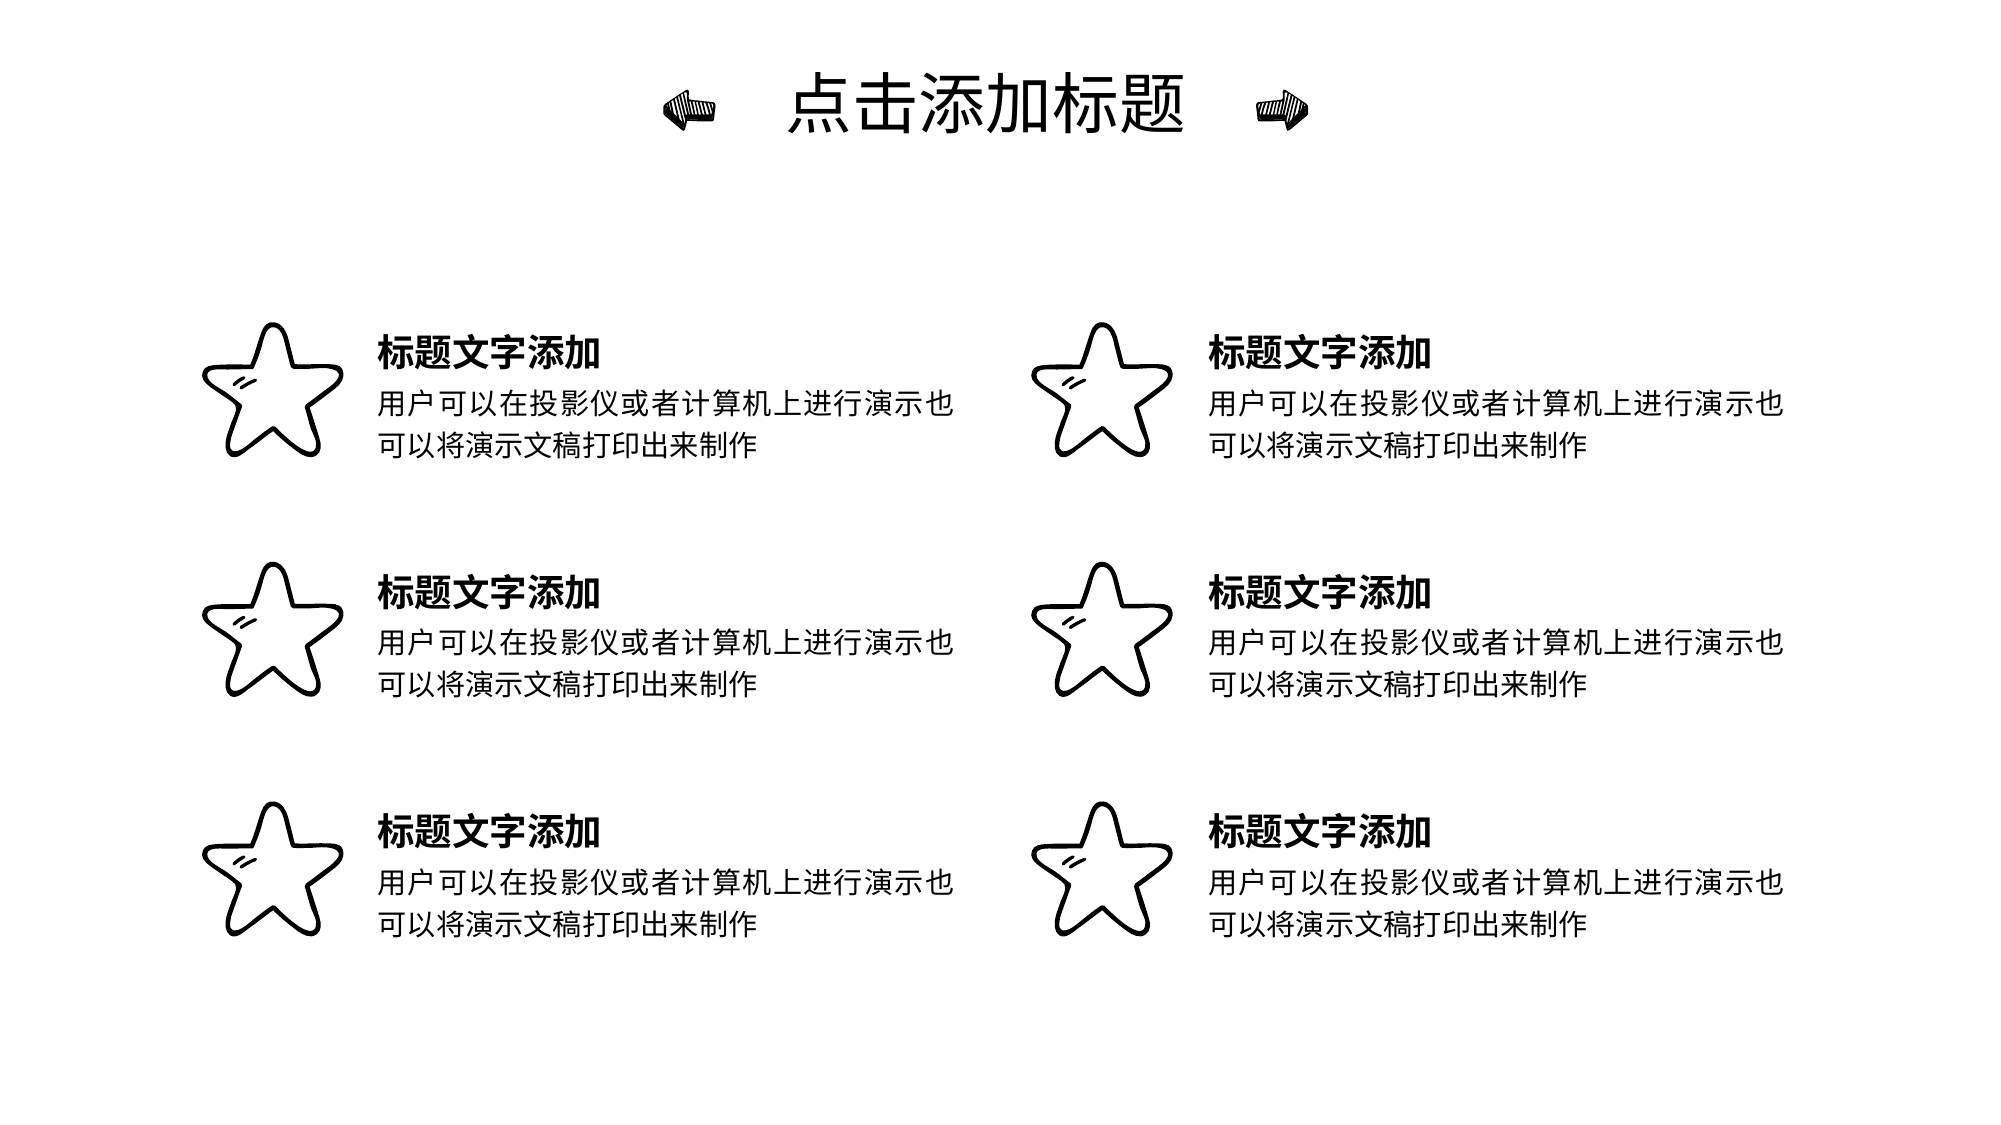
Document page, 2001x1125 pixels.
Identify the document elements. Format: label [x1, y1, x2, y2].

text_box [200, 321, 350, 463]
text_box [362, 312, 970, 466]
text_box [1029, 800, 1180, 942]
text_box [1029, 560, 1180, 702]
text_box [1193, 552, 1800, 705]
text_box [1029, 321, 1180, 463]
text_box [362, 792, 970, 945]
text_box [200, 560, 350, 702]
text_box [200, 800, 350, 942]
text_box [1193, 792, 1800, 945]
text_box [1193, 312, 1800, 466]
text_box [362, 552, 970, 705]
text_box [663, 54, 1309, 151]
